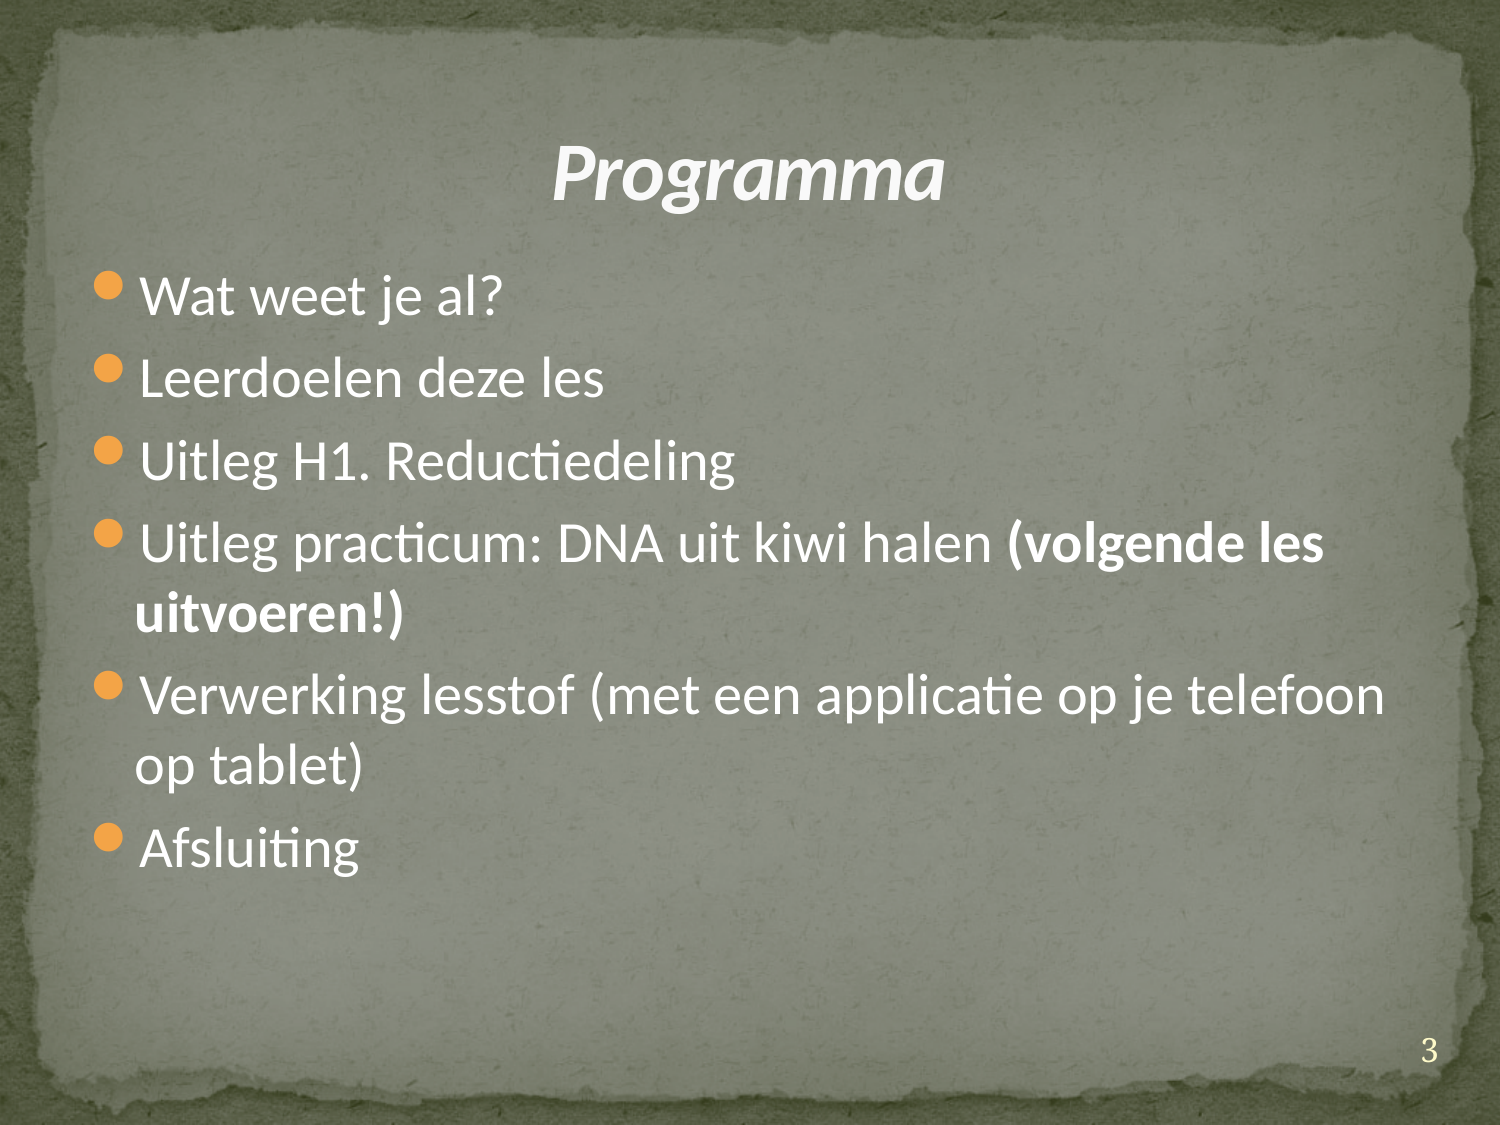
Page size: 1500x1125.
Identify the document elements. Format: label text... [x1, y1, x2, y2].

list Wat weet je al? Leerdoelen deze les Uitleg H1. Reductiedeling Uitleg practicum: DNA uit kiwi halen (volgende les uitvoeren!) Verwerking lesstof (met een applicatie op je telefoon op tablet) Afsluiting [75, 249, 1425, 1000]
title Programma [74, 24, 1425, 225]
slide_number 3 [1379, 1014, 1480, 1089]
